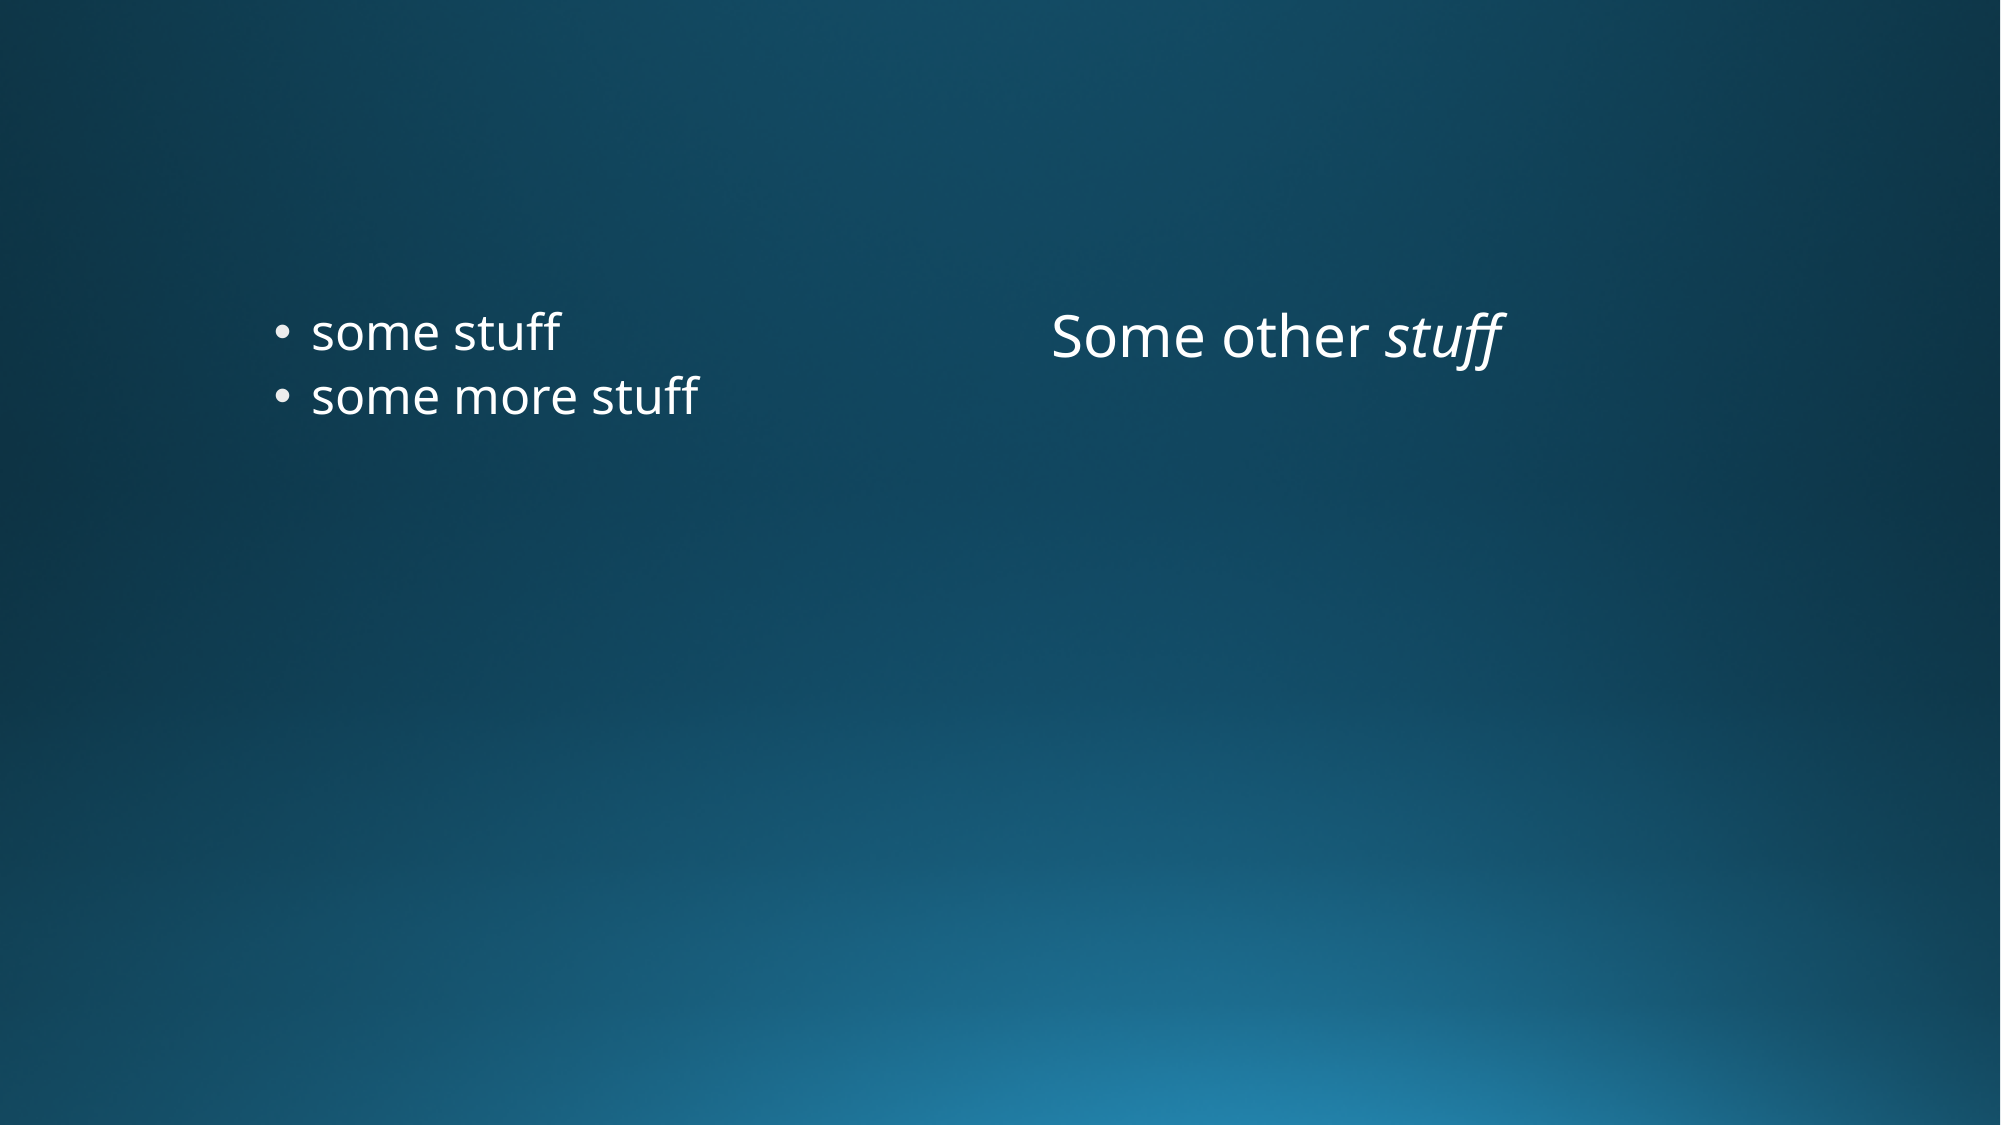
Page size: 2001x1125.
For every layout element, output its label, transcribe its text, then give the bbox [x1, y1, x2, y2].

picture [0, 0, 2001, 1125]
list Some other stuff [1036, 299, 1863, 1014]
list some stuff some more stuff [183, 299, 1009, 1014]
